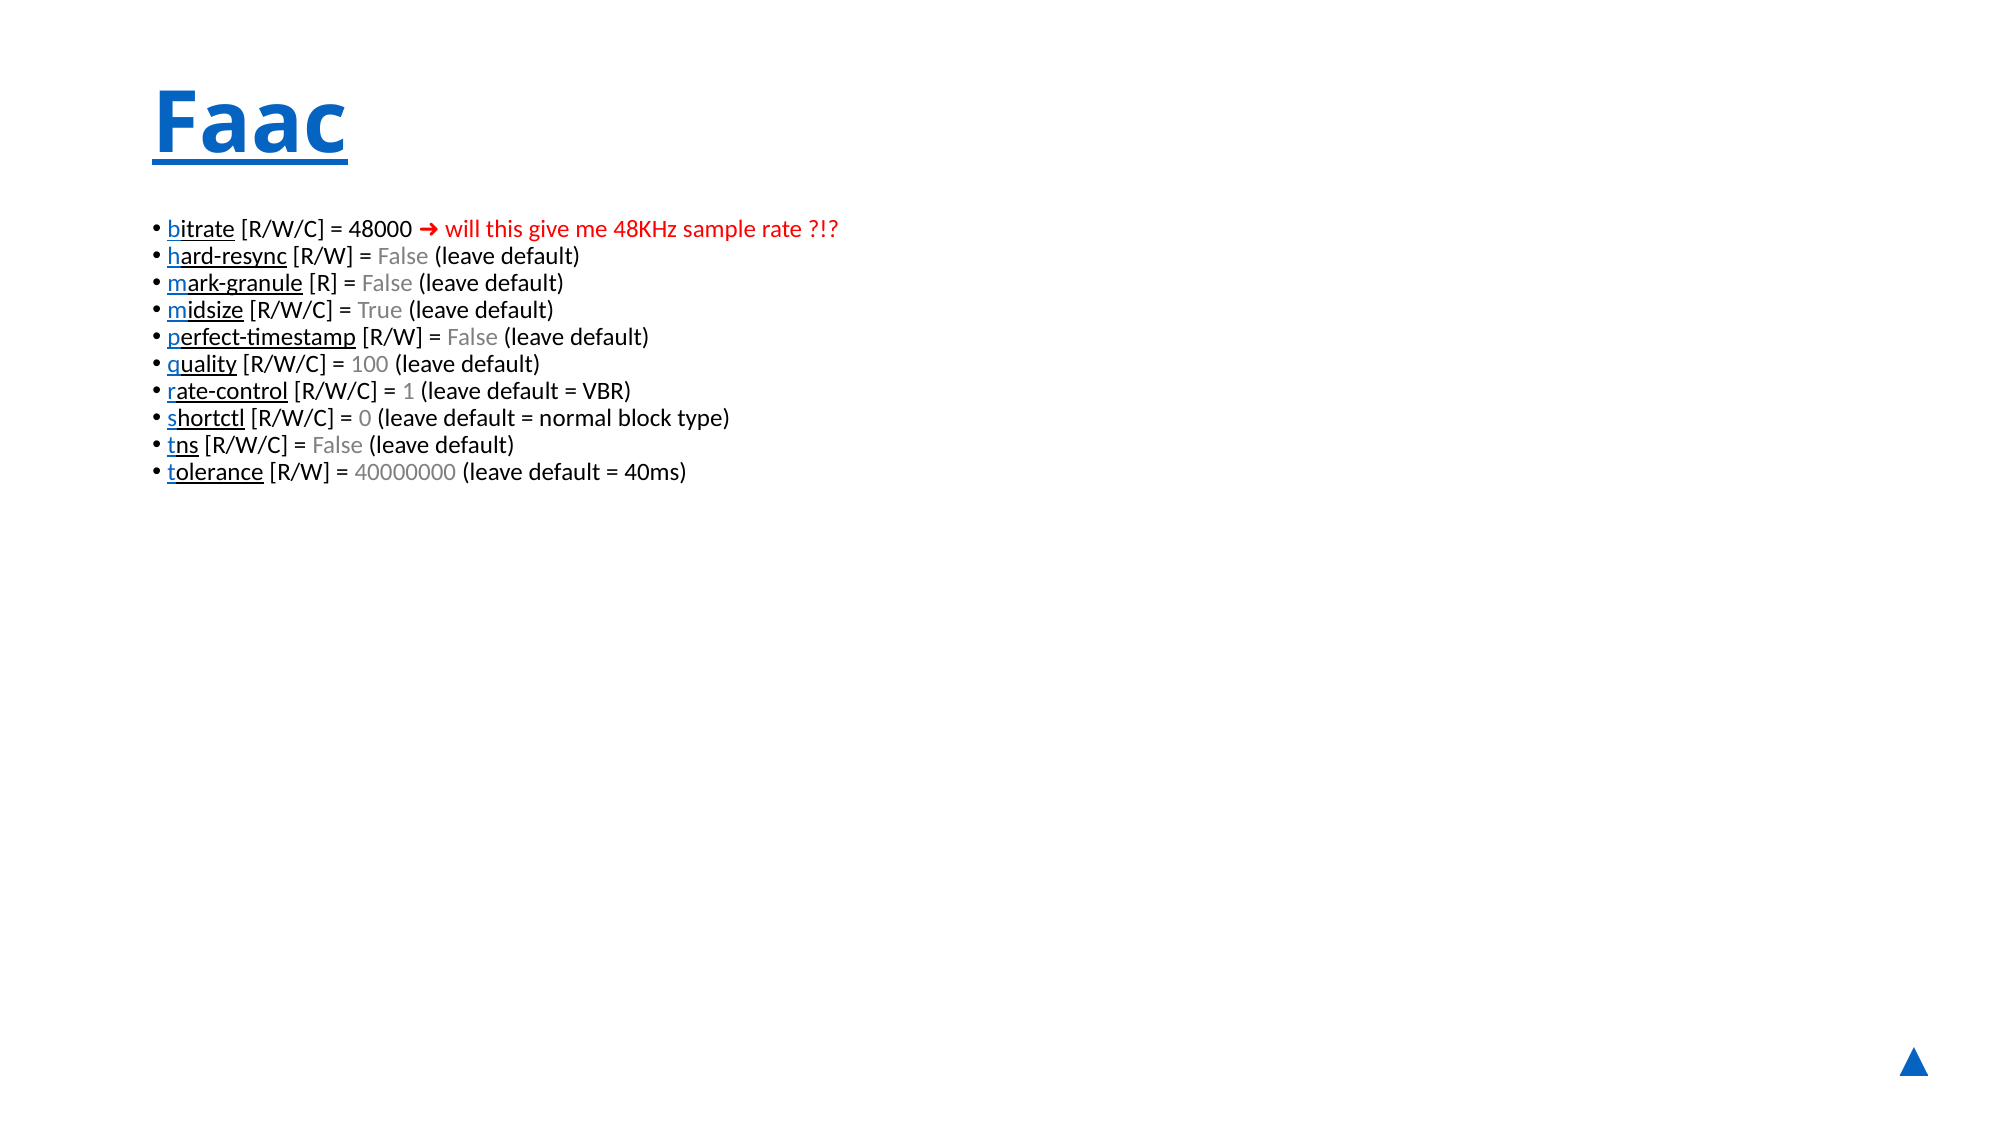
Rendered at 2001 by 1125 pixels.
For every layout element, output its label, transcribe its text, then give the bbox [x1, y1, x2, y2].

title Faac [137, 59, 1863, 182]
list bitrate [R/W/C] = 48000 ➜ will this give me 48KHz sample rate ?!? hard-resync [R/W] = False (leave default) mark-granule [R] = False (leave default) midsize [R/W/C] = True (leave default) perfect-timestamp [R/W] = False (leave default) quality [R/W/C] = 100 (leave default) rate-control [R/W/C] = 1 (leave default = VBR) shortctl [R/W/C] = 0 (leave default = normal block type) tns [R/W/C] = False (leave default) tolerance [R/W] = 40000000 (leave default = 40ms) [137, 208, 947, 923]
text_box ▲ [1884, 1026, 1946, 1087]
